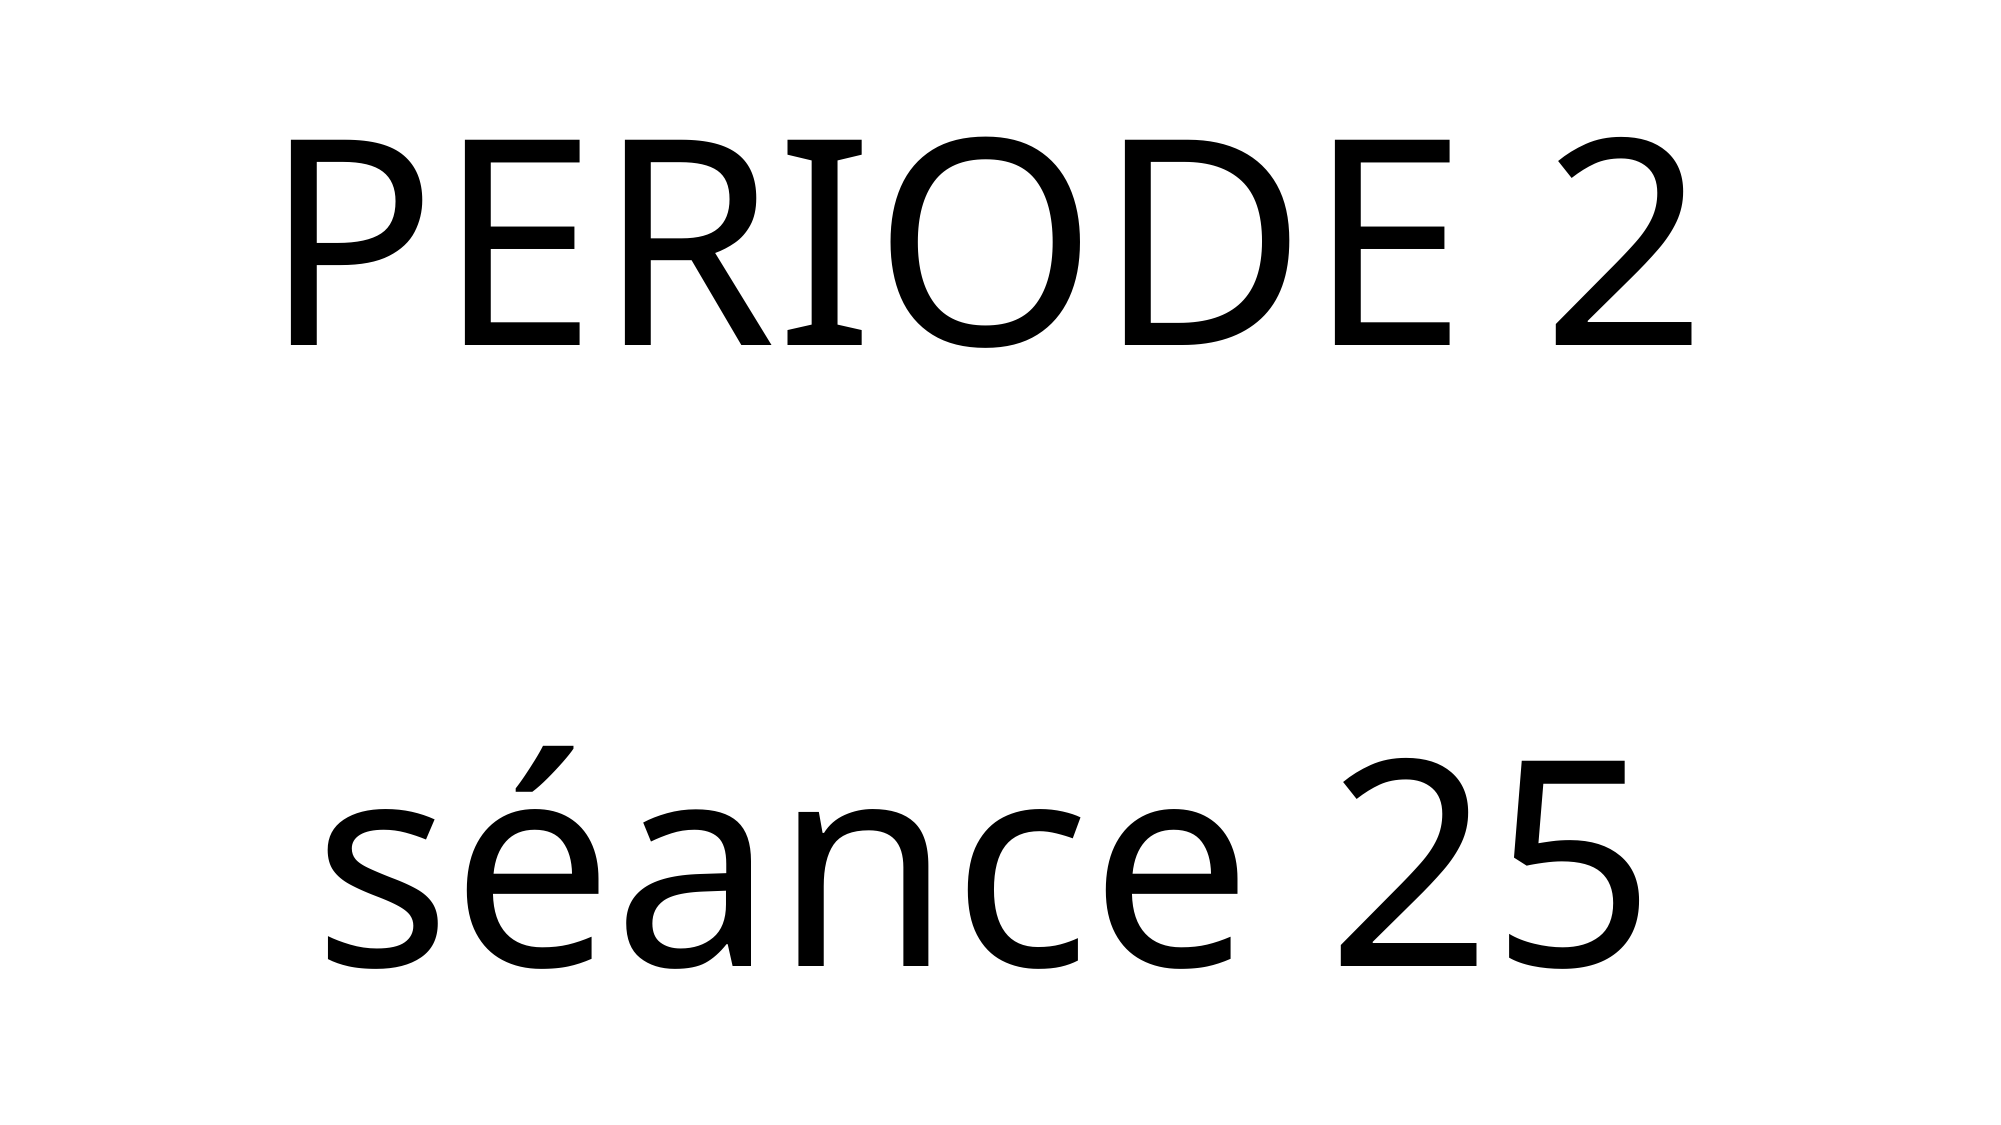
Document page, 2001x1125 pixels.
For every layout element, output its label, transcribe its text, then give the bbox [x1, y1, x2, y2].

title PERIODE 2 séance 25 [0, 0, 2000, 1125]
